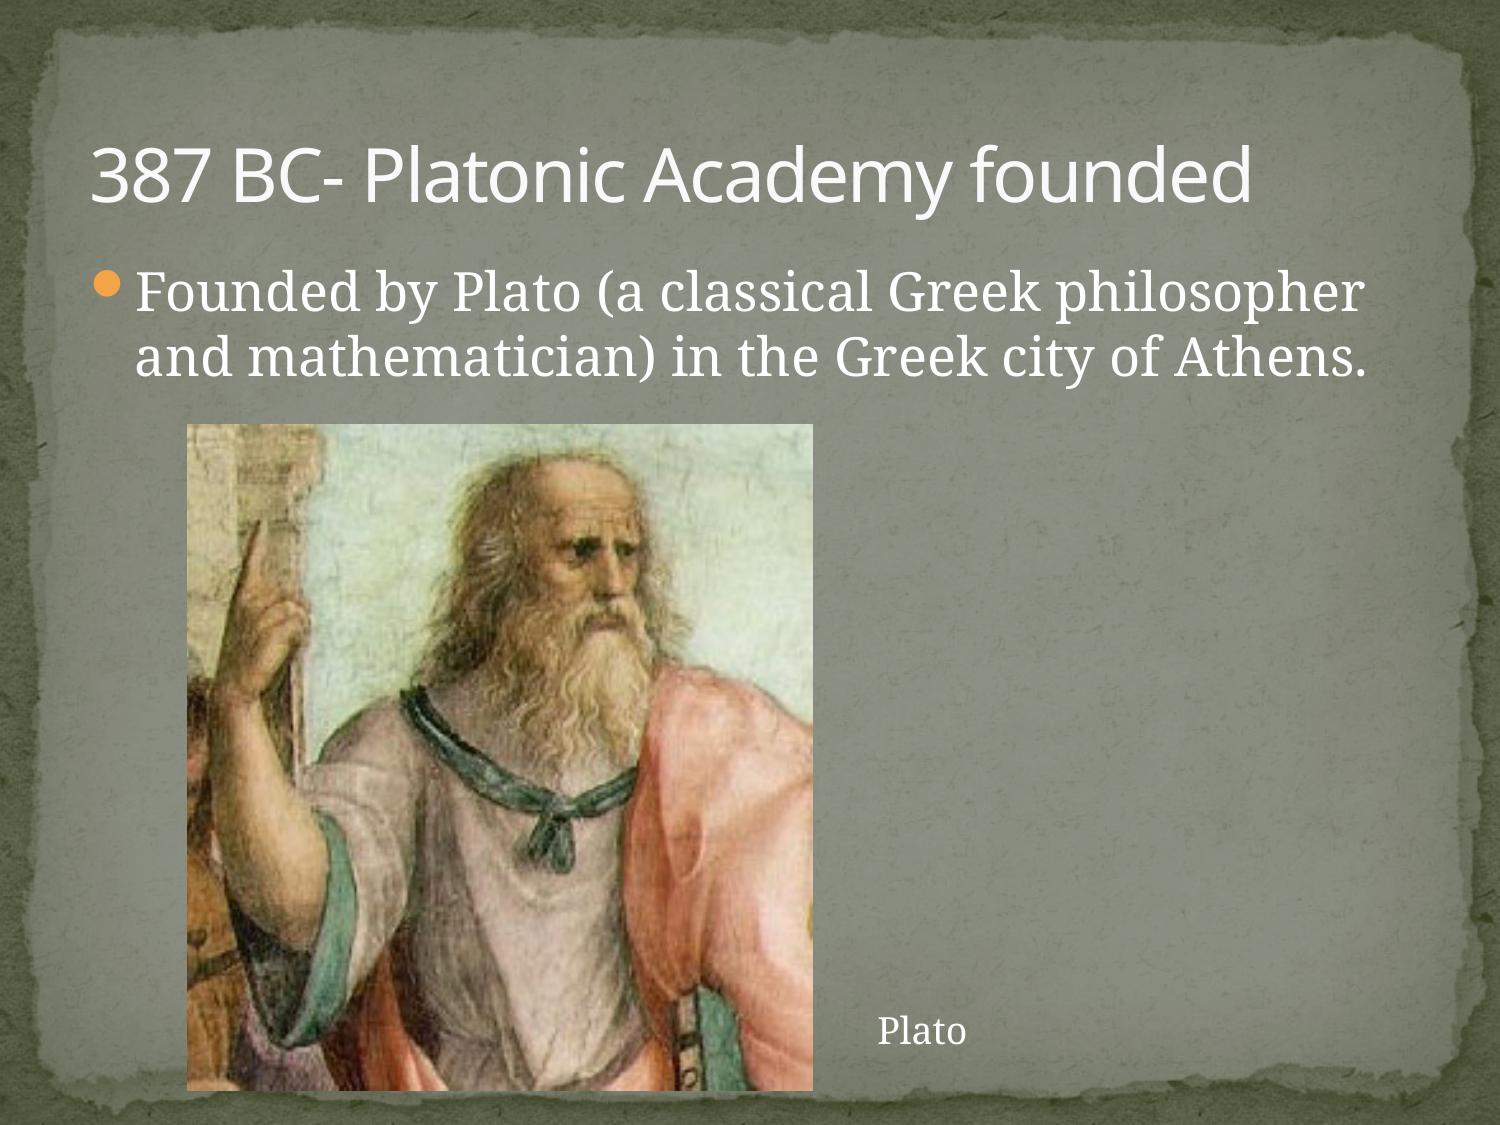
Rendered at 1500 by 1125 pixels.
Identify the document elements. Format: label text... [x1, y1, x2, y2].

text_box Plato [862, 999, 1275, 1060]
list Founded by Plato (a classical Greek philosopher and mathematician) in the Greek city of Athens. [75, 249, 1438, 425]
picture [187, 424, 813, 1091]
title 387 BC- Platonic Academy founded [74, 24, 1425, 225]
